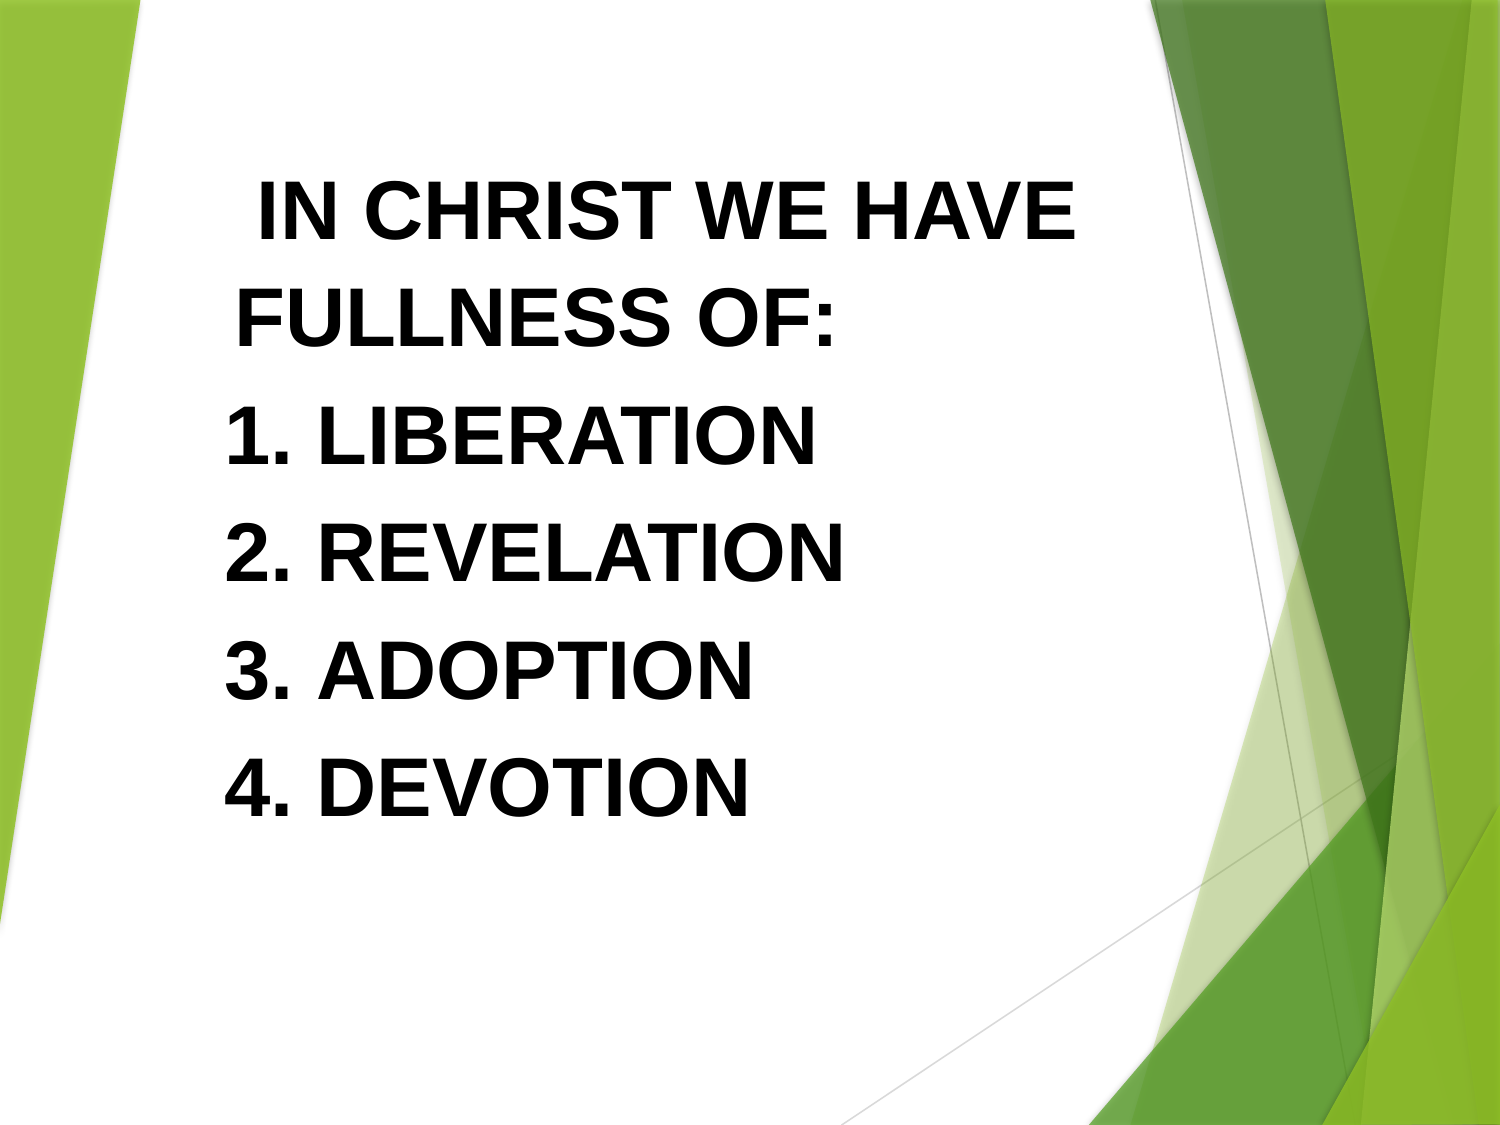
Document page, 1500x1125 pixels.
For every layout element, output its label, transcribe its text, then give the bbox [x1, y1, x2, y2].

text_box IN CHRIST WE HAVE FULLNESS OF: LIBERATION REVELATION ADOPTION DEVOTION [209, 142, 1246, 841]
